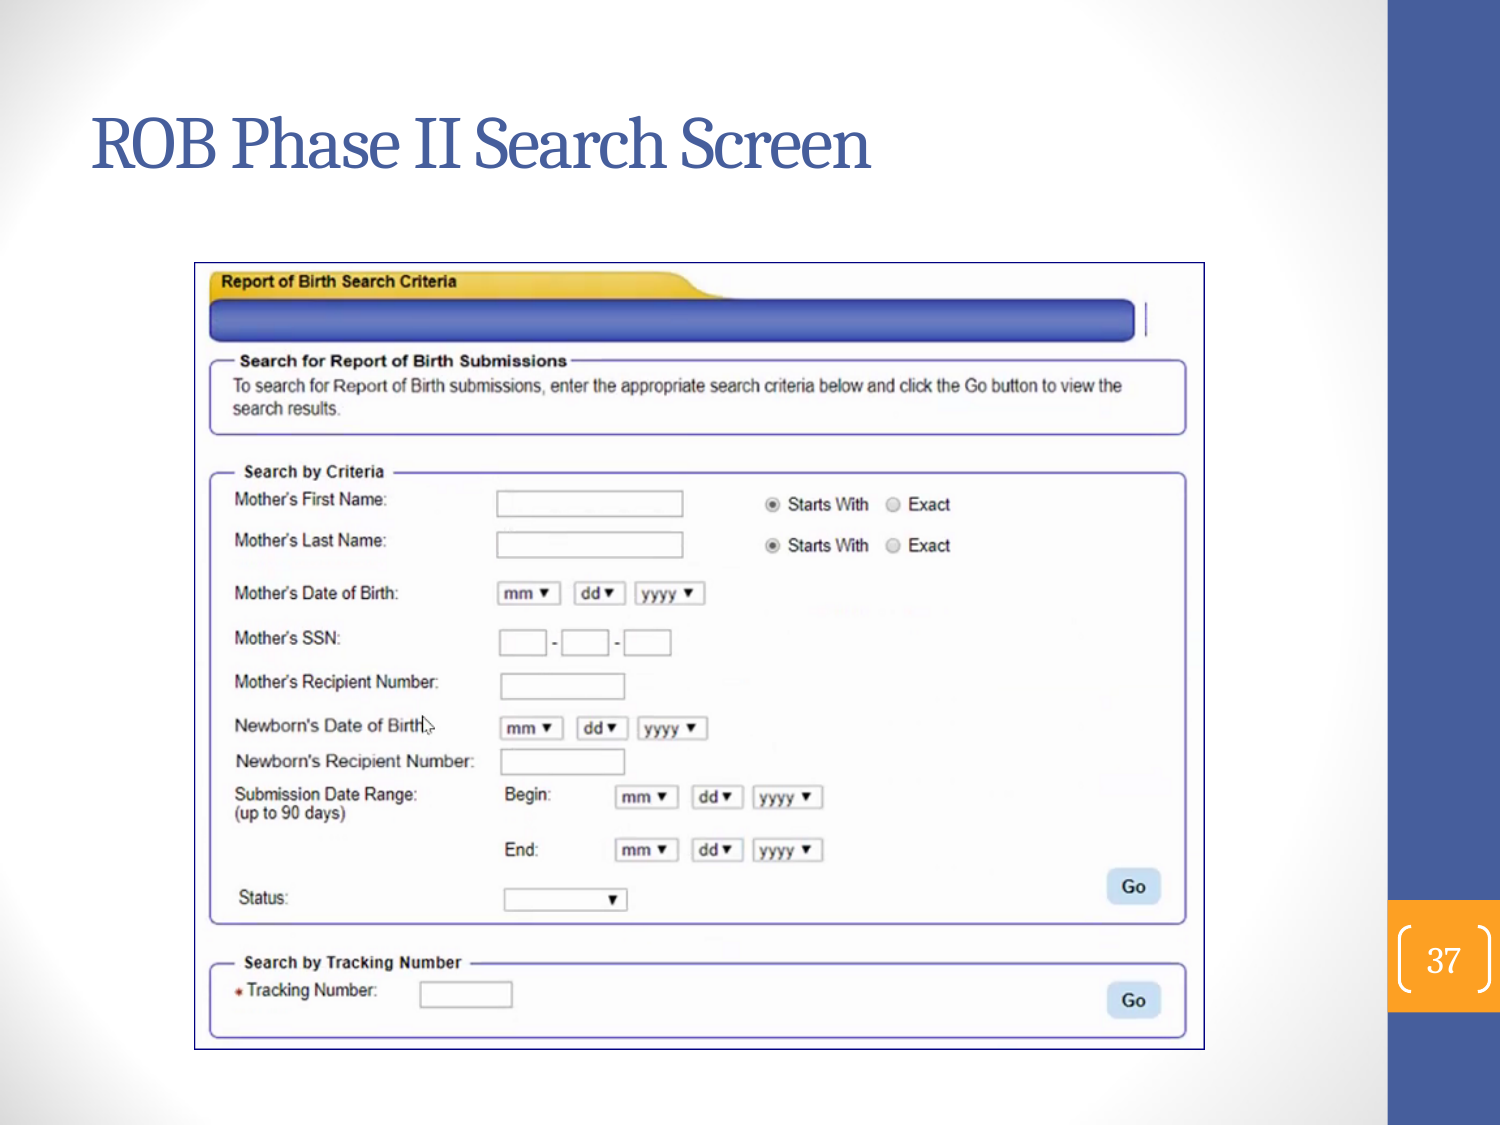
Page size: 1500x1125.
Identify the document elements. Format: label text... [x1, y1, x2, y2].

picture [0, 0, 1387, 1125]
slide_number 37 [1397, 924, 1492, 994]
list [194, 261, 1206, 1051]
title ROB Phase II Search Screen [75, 45, 1325, 233]
